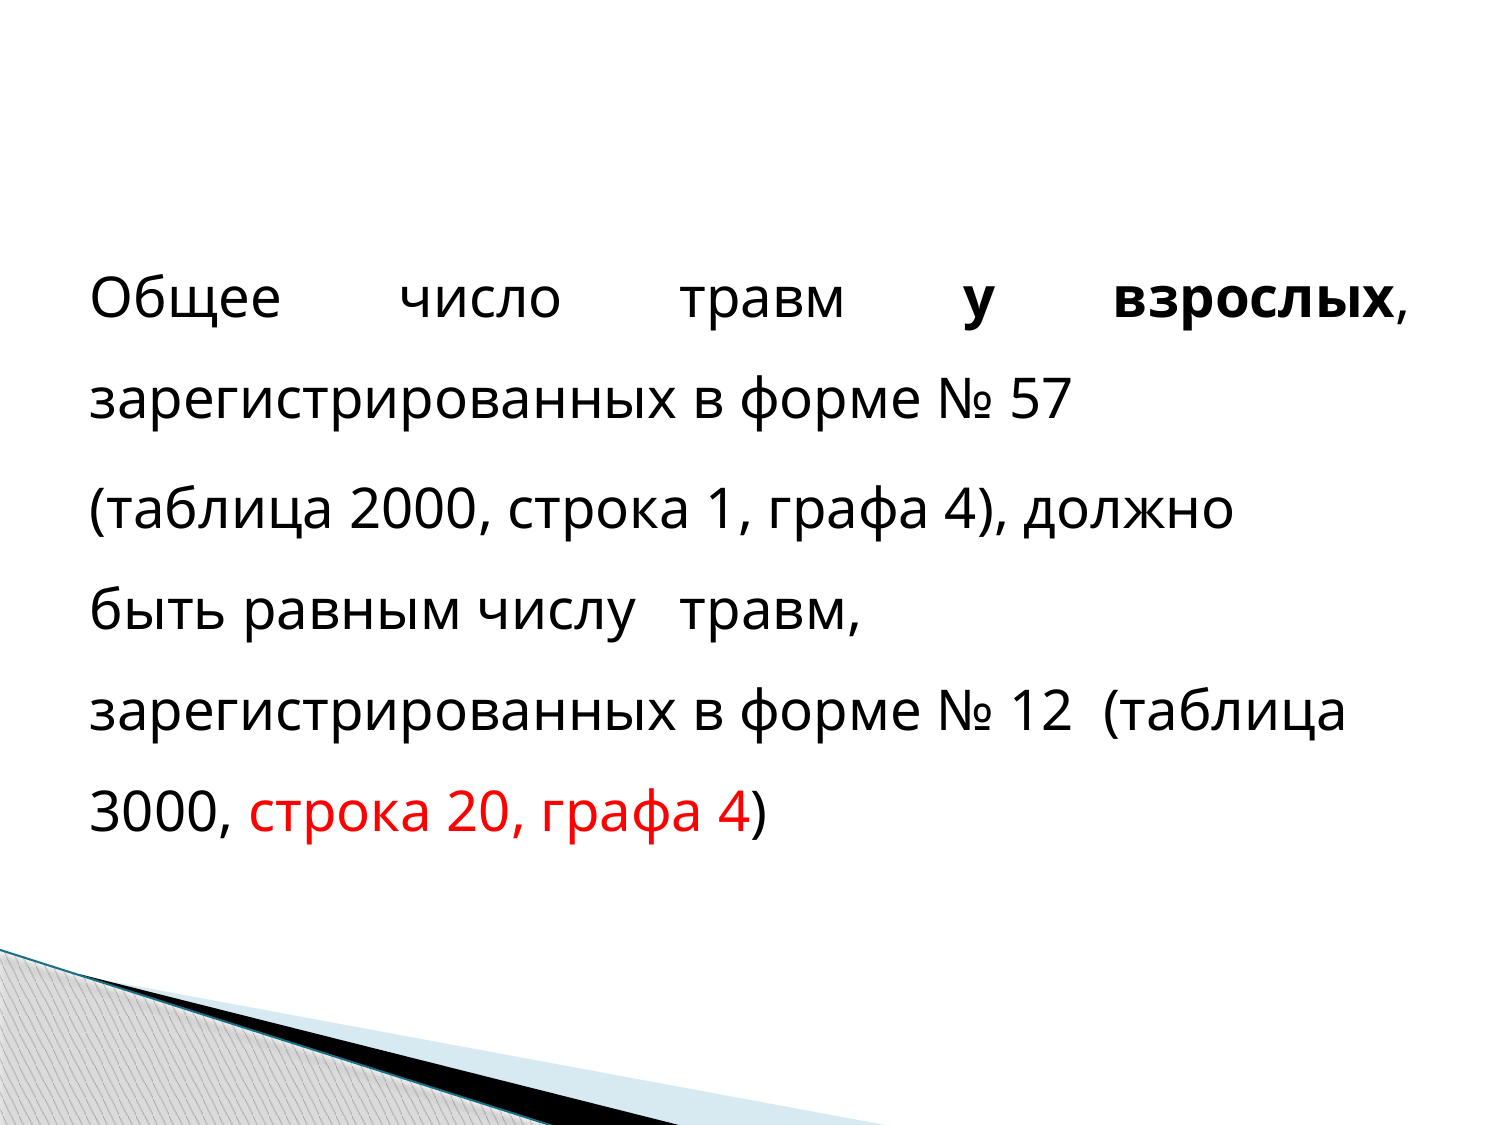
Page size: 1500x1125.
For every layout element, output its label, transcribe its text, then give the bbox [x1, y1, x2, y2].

list Общее число травм у взрослых, зарегистрированных в форме № 57 (таблица 2000, строка 1, графа 4), должно быть равным числу травм, зарегистрированных в форме № 12 (таблица 3000, строка 20, графа 4) [75, 219, 1425, 1005]
